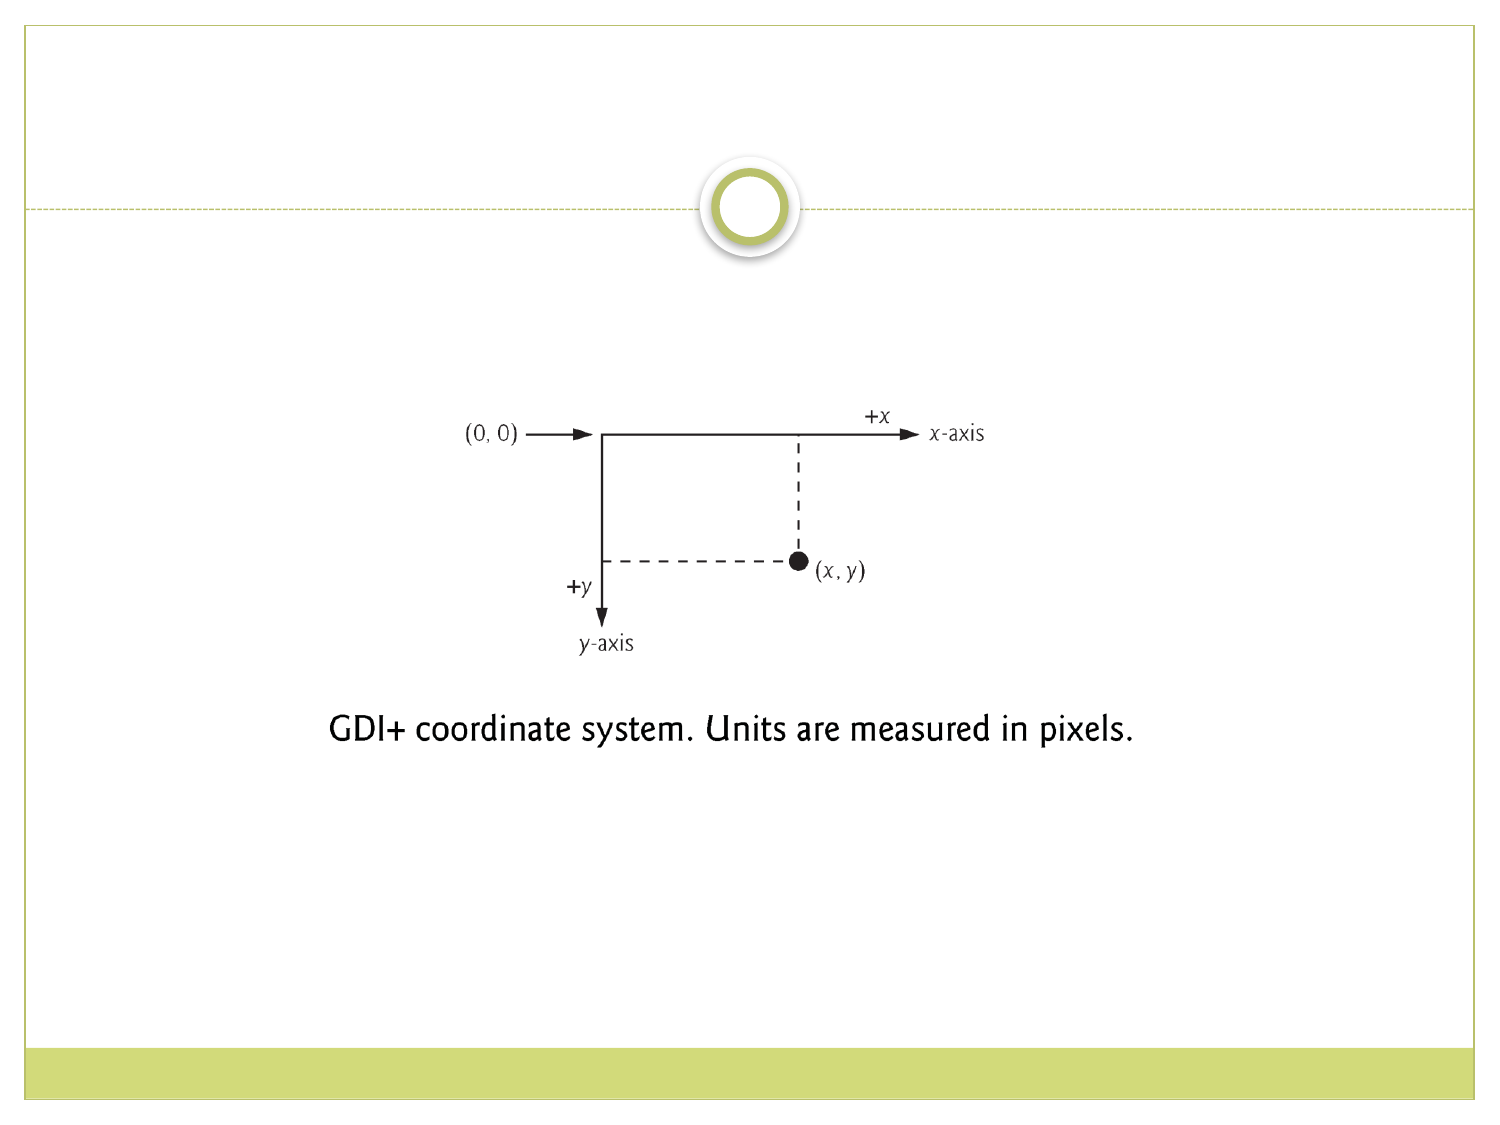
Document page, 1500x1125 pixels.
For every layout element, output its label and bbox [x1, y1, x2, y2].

picture [312, 290, 1152, 862]
